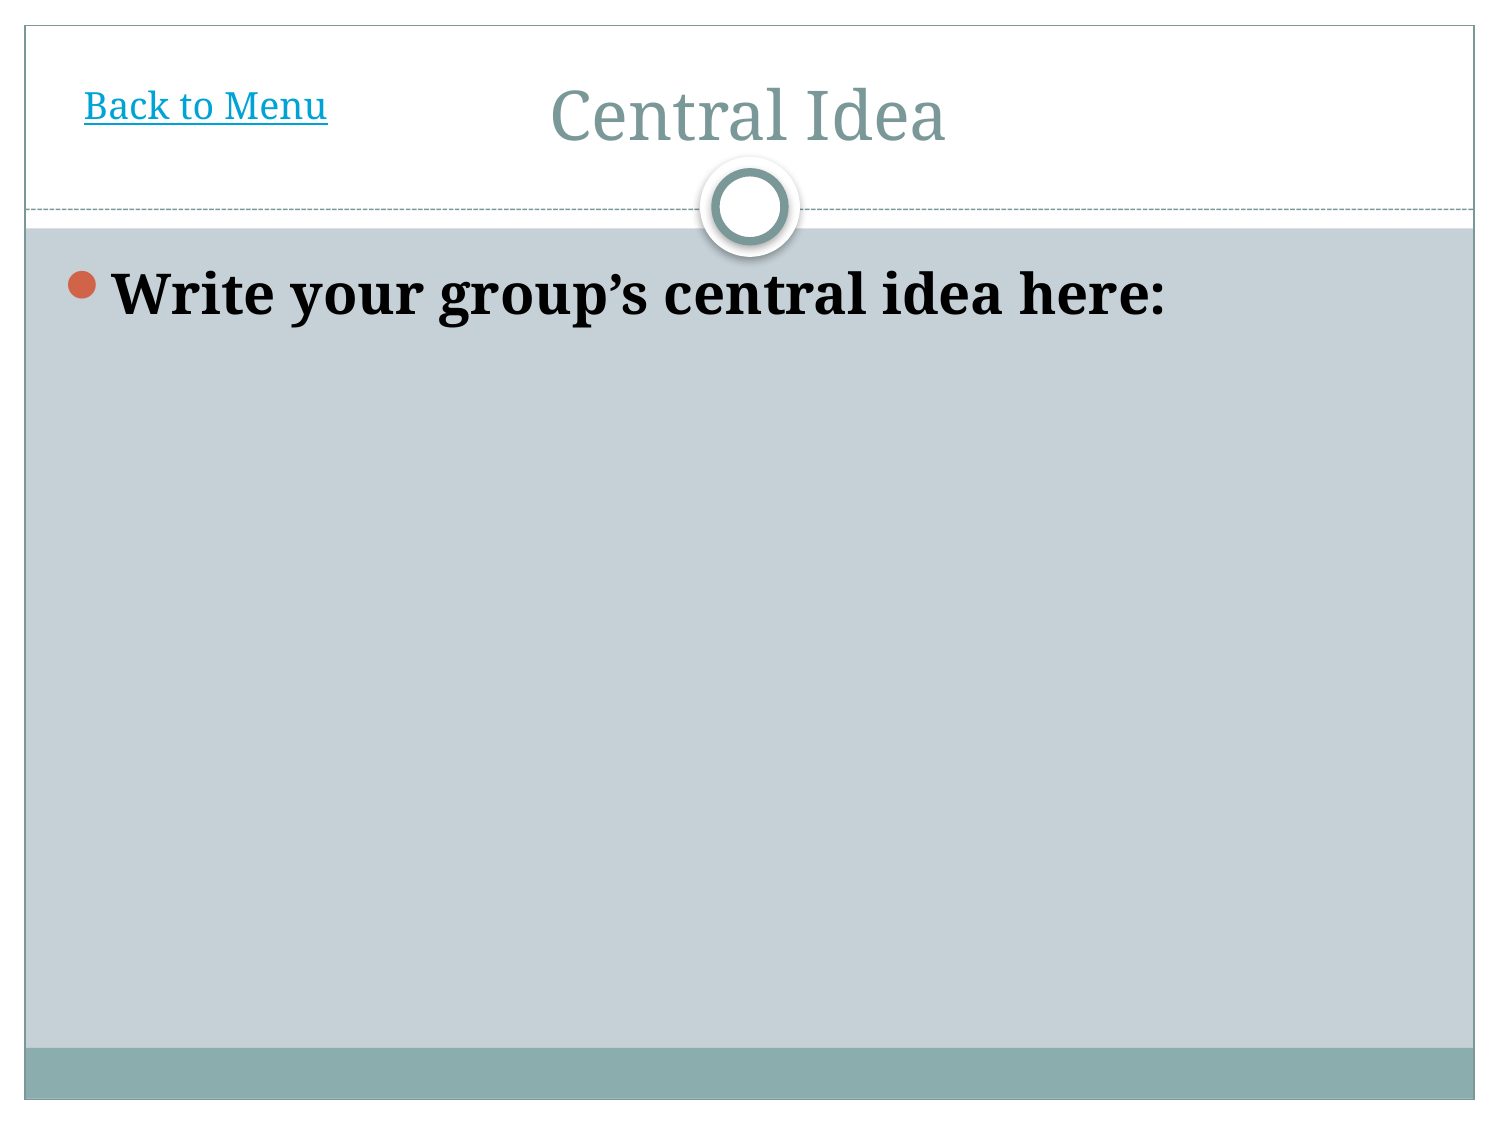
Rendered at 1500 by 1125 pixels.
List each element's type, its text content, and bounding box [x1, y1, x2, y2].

text_box Back to Menu [69, 74, 343, 141]
title Central Idea [49, 37, 1450, 162]
list Write your group’s central idea here: [49, 250, 1445, 1001]
